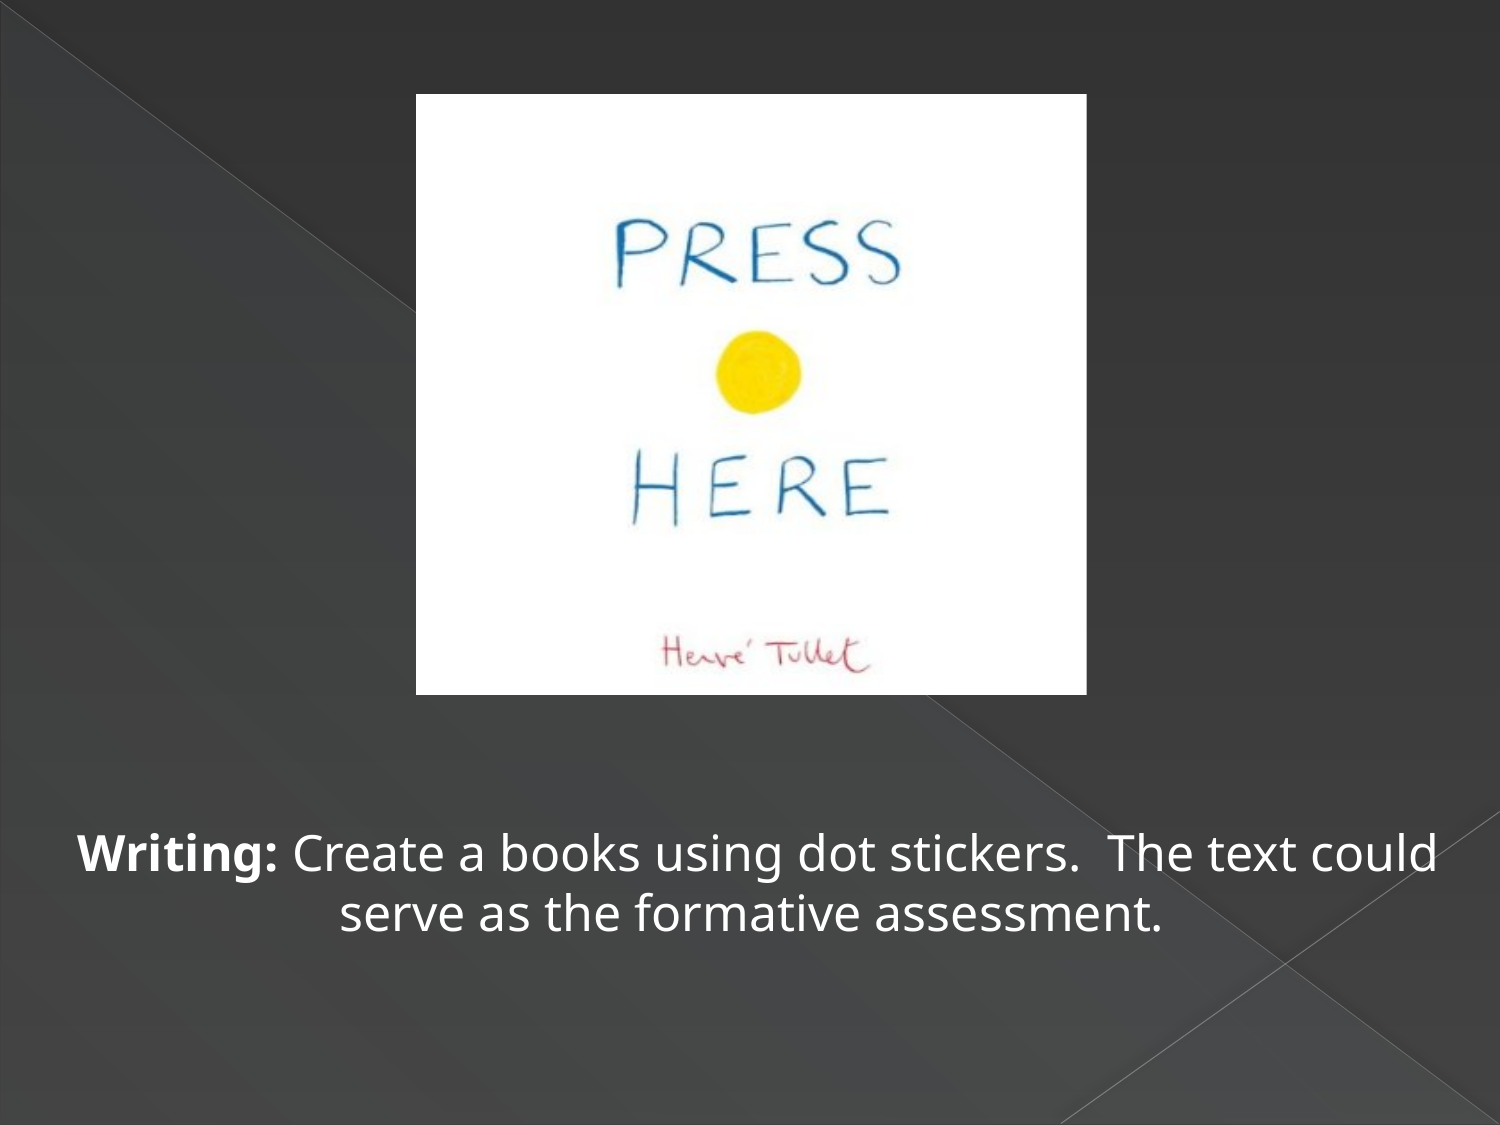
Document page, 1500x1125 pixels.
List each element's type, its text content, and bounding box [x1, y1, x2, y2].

text_box Writing: Create a books using dot stickers. The text could serve as the formative assessment. [56, 814, 1461, 950]
picture [415, 94, 1087, 695]
